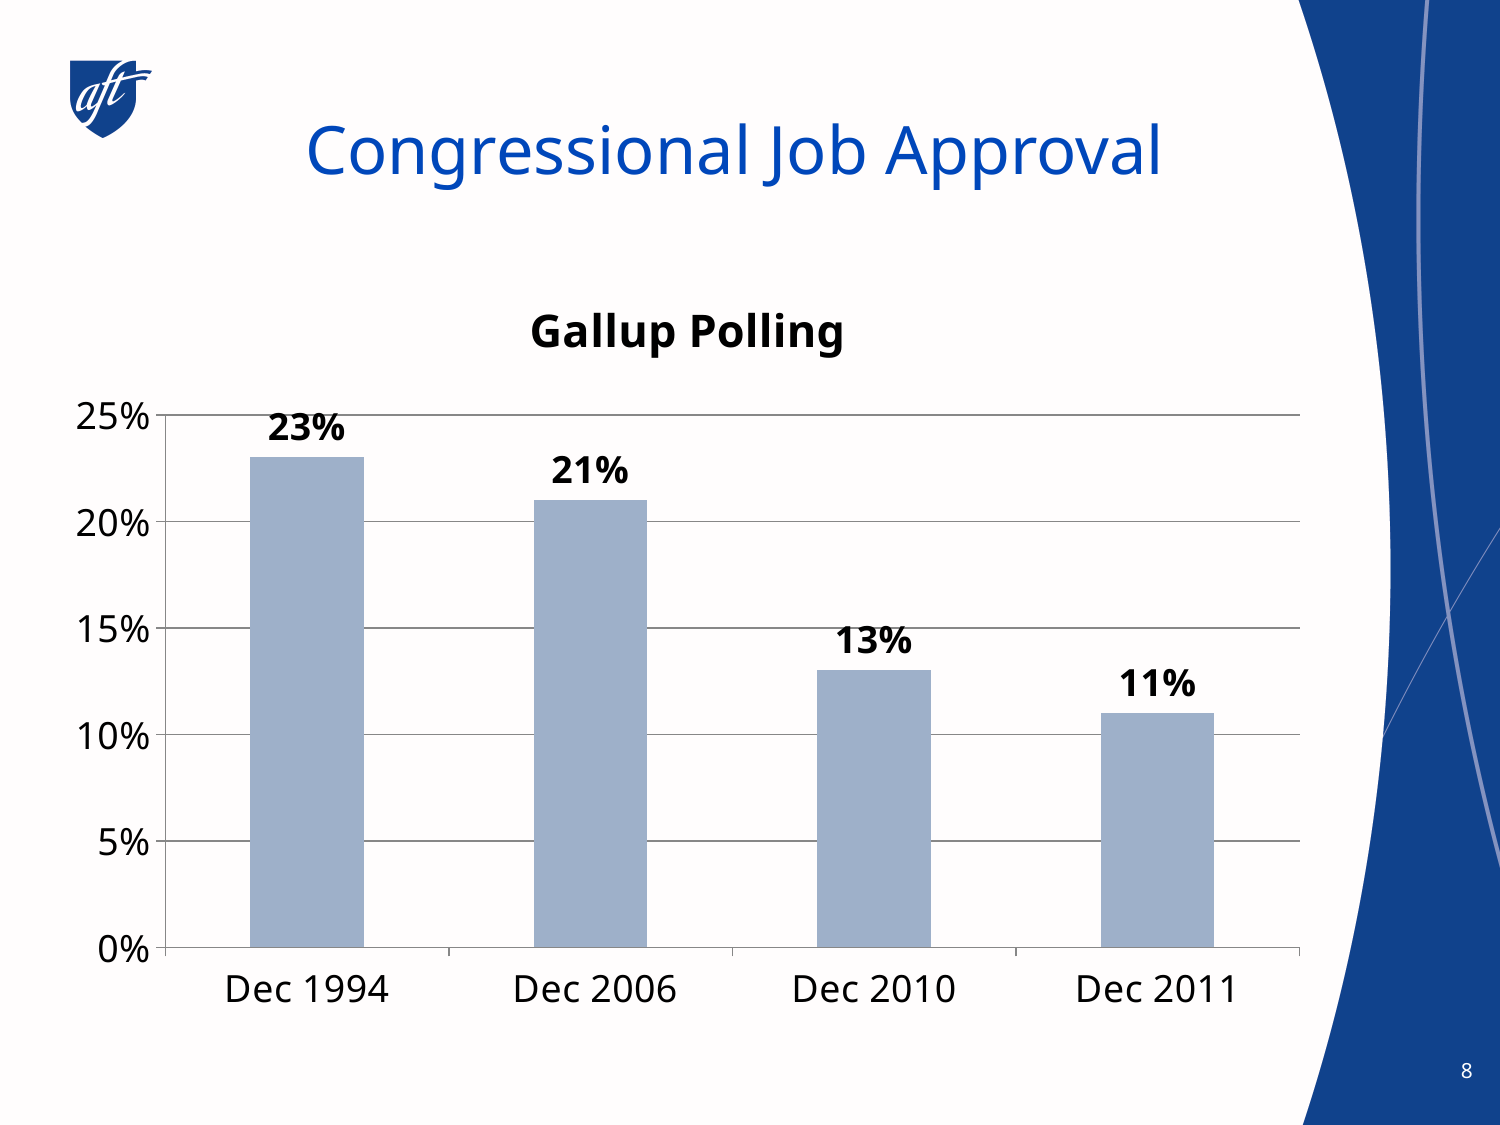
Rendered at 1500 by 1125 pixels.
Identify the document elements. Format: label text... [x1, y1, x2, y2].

slide_number 8 [1174, 1049, 1488, 1101]
picture [0, 0, 1500, 1125]
title Congressional Job Approval [124, 99, 1363, 201]
chart [49, 262, 1326, 1030]
